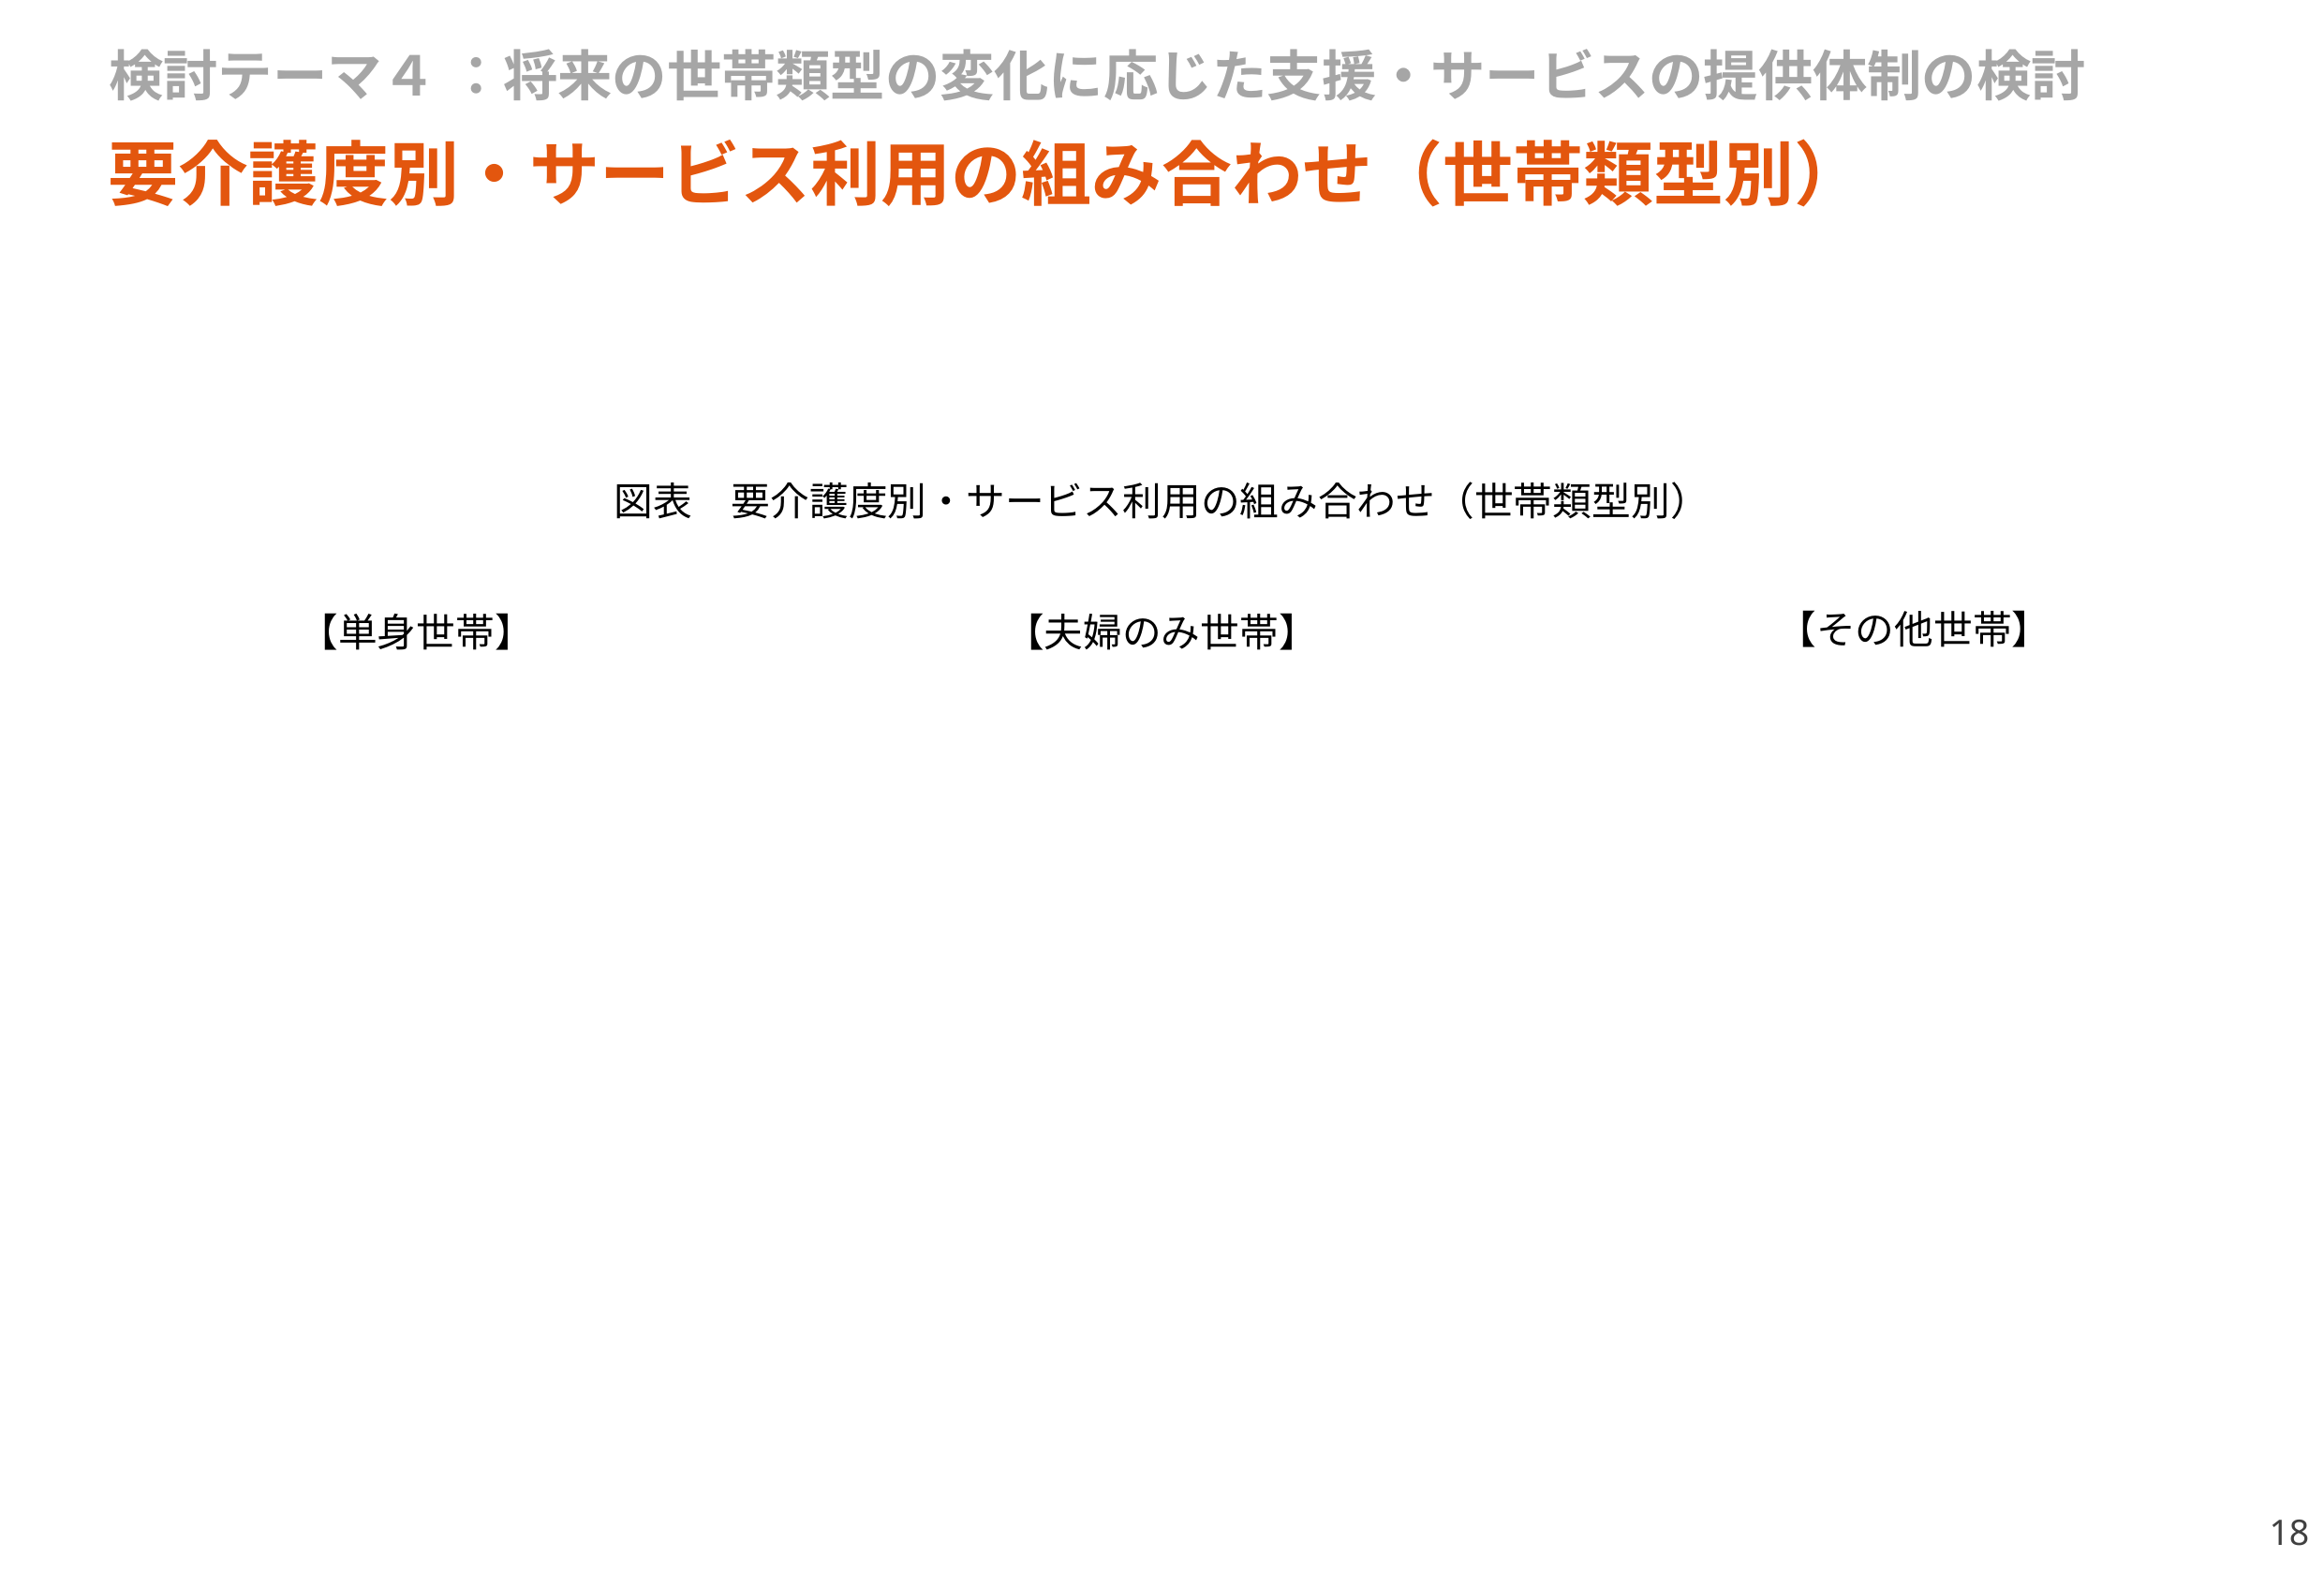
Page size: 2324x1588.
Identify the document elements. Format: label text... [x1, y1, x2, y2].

text_box 【単身世帯】 [285, 601, 548, 661]
text_box 検討テーマ４ ：将来の世帯類型の変化に応じた支援・サービスの提供体制の検討 [95, 34, 2245, 114]
text_box 要介護度別・サービス利用の組み合わせ（世帯類型別） [94, 122, 2324, 215]
text_box 【その他世帯】 [1763, 598, 2065, 660]
text_box 図表 要介護度別・サービス利用の組み合わせ（世帯類型別） [600, 469, 1724, 531]
text_box 18 [1800, 1503, 2324, 1588]
text_box 【夫婦のみ世帯】 [991, 601, 1332, 661]
